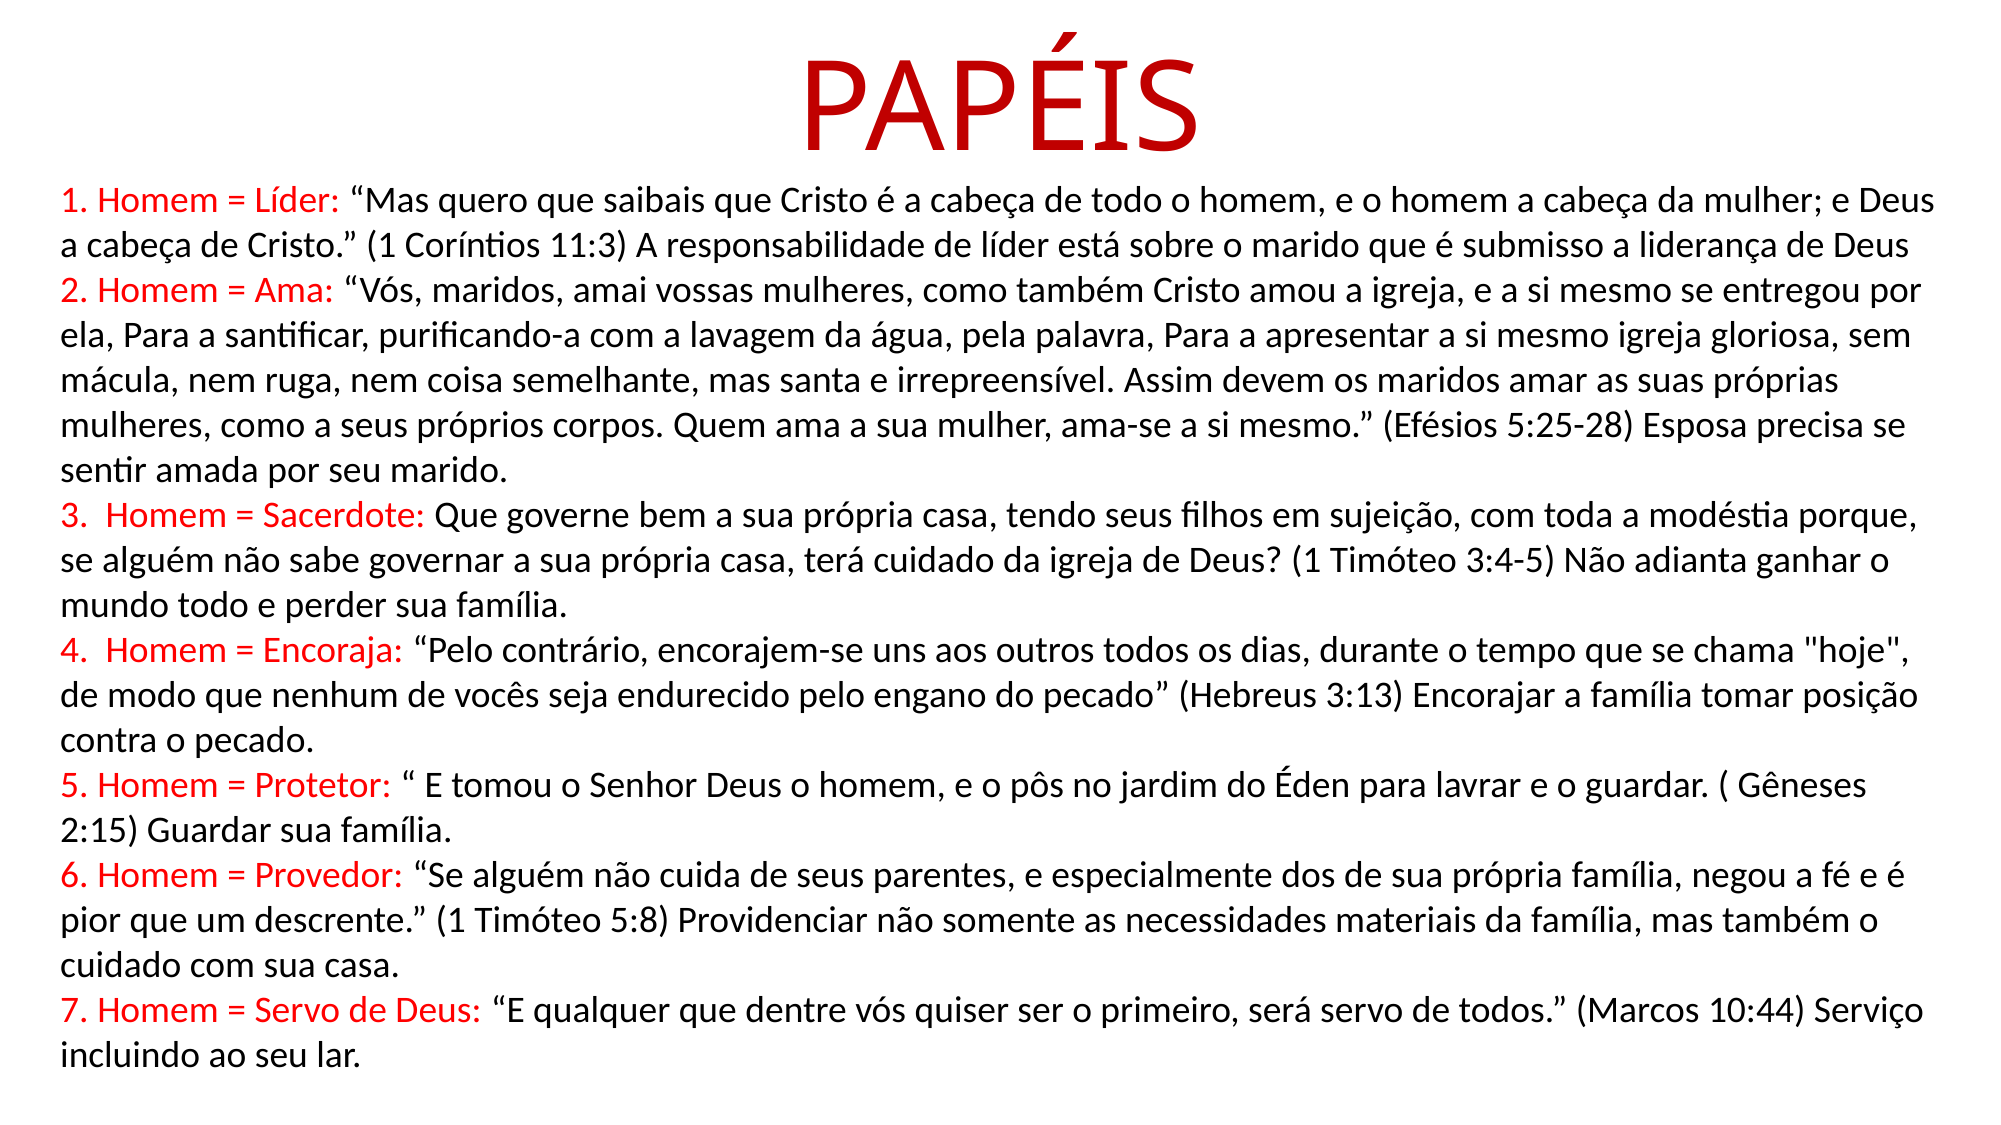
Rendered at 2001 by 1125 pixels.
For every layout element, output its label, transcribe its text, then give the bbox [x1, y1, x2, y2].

text_box 1. Homem = Líder: “Mas quero que saibais que Cristo é a cabeça de todo o homem, e o homem a cabeça da mulher; e Deus a cabeça de Cristo.” (1 Coríntios 11:3) A responsabilidade de líder está sobre o marido que é submisso a liderança de Deus 2. Homem = Ama: “Vós, maridos, amai vossas mulheres, como também Cristo amou a igreja, e a si mesmo se entregou por ela, Para a santificar, purificando-a com a lavagem da água, pela palavra, Para a apresentar a si mesmo igreja gloriosa, sem mácula, nem ruga, nem coisa semelhante, mas santa e irrepreensível. Assim devem os maridos amar as suas próprias mulheres, como a seus próprios corpos. Quem ama a sua mulher, ama-se a si mesmo.” (Efésios 5:25-28) Esposa precisa se sentir amada por seu marido. 3. Homem = Sacerdote: Que governe bem a sua própria casa, tendo seus filhos em sujeição, com toda a modéstia porque, se alguém não sabe governar a sua própria casa, terá cuidado da igreja de Deus? (1 Timóteo 3:4-5) Não adianta ganhar o mundo todo e perder sua família. 4. Homem = Encoraja: “Pelo contrário, encorajem-se uns aos outros todos os dias, durante o tempo que se chama "hoje", de modo que nenhum de vocês seja endurecido pelo engano do pecado” (Hebreus 3:13) Encorajar a família tomar posição contra o pecado. 5. Homem = Protetor: “ E tomou o Senhor Deus o homem, e o pôs no jardim do Éden para lavrar e o guardar. ( Gêneses 2:15) Guardar sua família. 6. Homem = Provedor: “Se alguém não cuida de seus parentes, e especialmente dos de sua própria família, negou a fé e é pior que um descrente.” (1 Timóteo 5:8) Providenciar não somente as necessidades materiais da família, mas também o cuidado com sua casa. 7. Homem = Servo de Deus: “E qualquer que dentre vós quiser ser o primeiro, será servo de todos.” (Marcos 10:44) Serviço incluindo ao seu lar. [45, 167, 1953, 1083]
text_box PAPÉIS [45, 18, 1953, 167]
